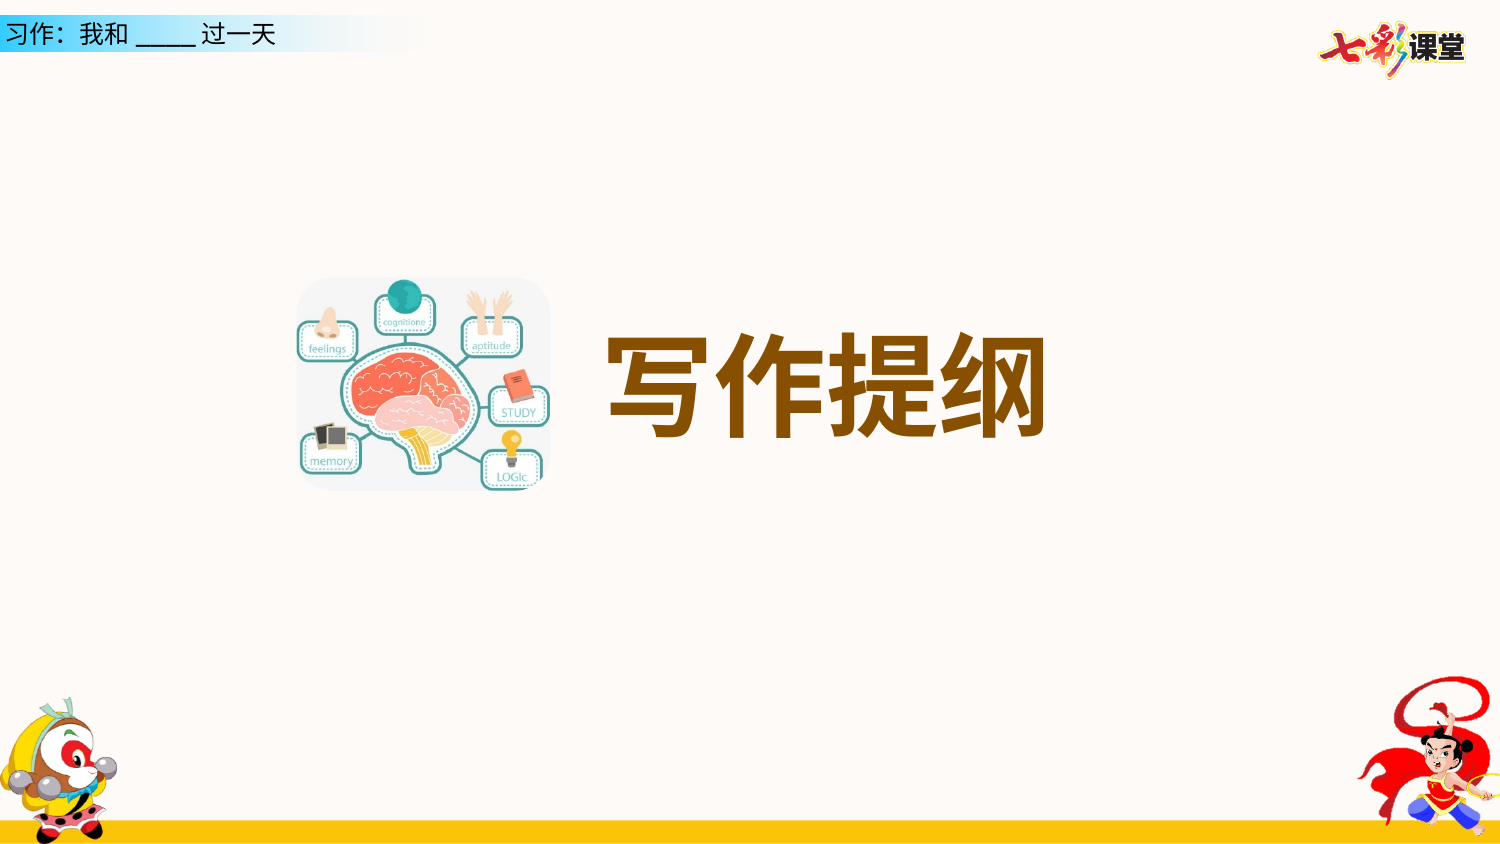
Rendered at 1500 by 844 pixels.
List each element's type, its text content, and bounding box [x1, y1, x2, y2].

picture [0, 697, 117, 844]
picture [296, 277, 551, 492]
text_box 写作提纲 [589, 310, 1075, 457]
picture [1350, 668, 1500, 844]
picture [1316, 20, 1468, 80]
